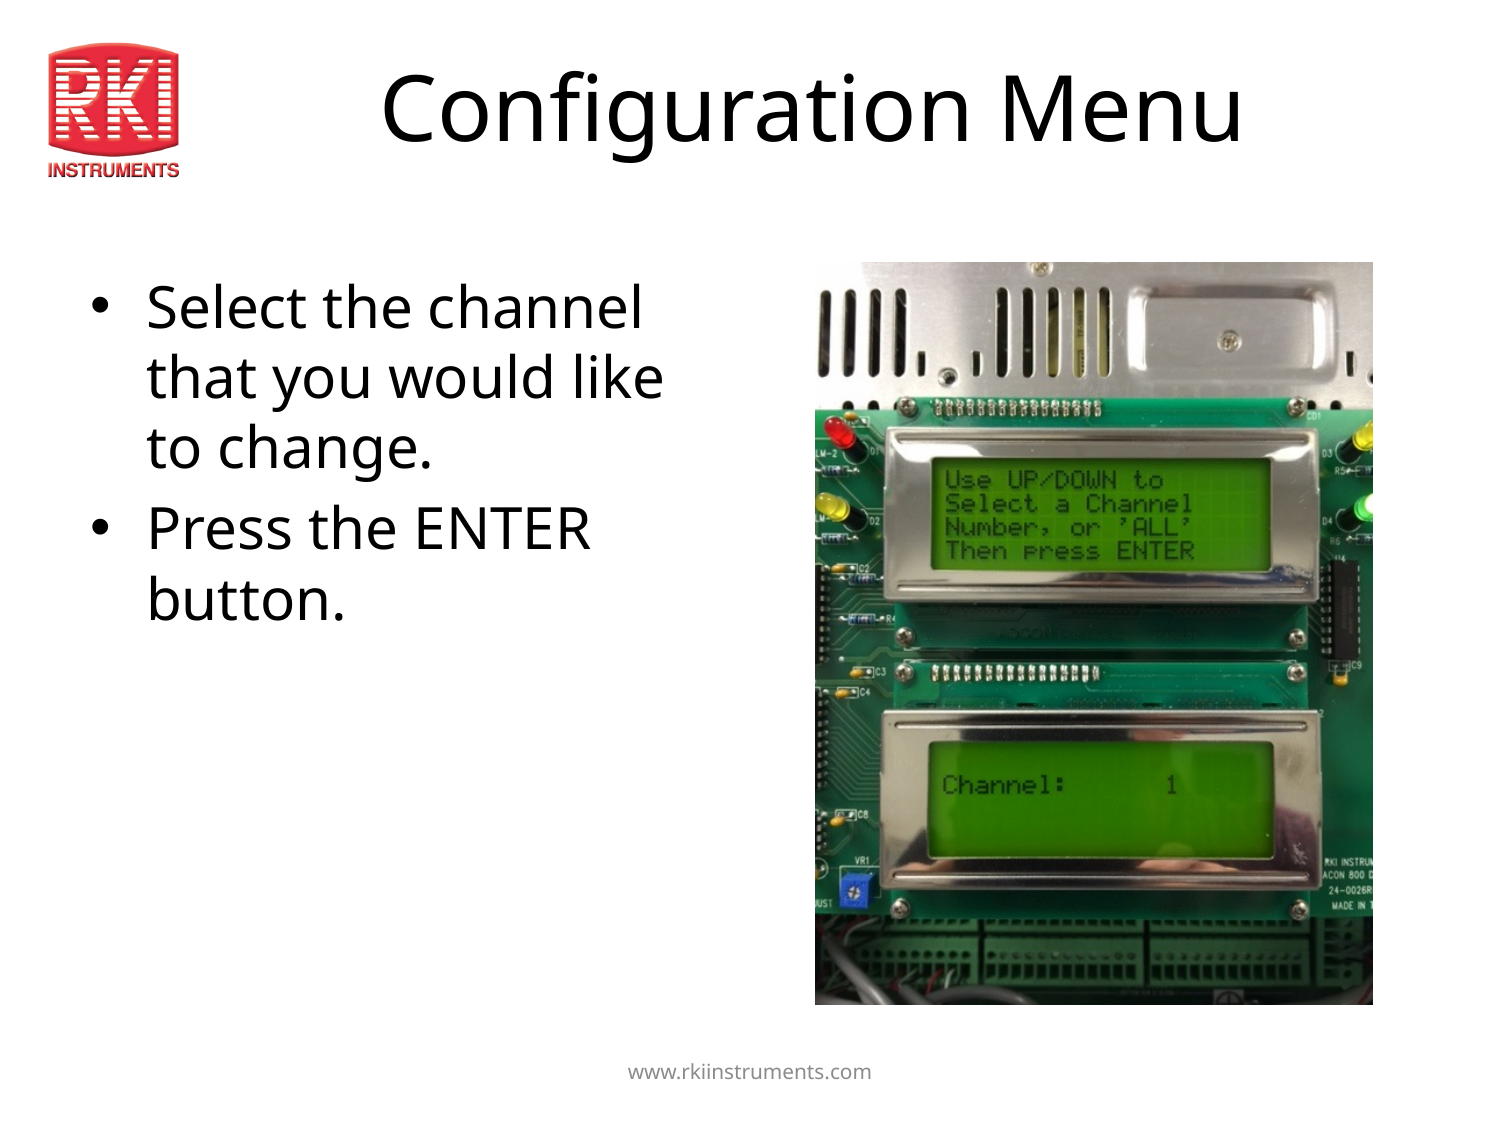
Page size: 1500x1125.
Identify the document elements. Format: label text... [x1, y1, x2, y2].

list Select the channel that you would like to change. Press the ENTER button. [75, 262, 738, 1005]
title Configuration Menu [175, 49, 1451, 161]
picture [37, 37, 188, 184]
footer www.rkiinstruments.com [512, 1042, 988, 1103]
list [762, 262, 1426, 1006]
